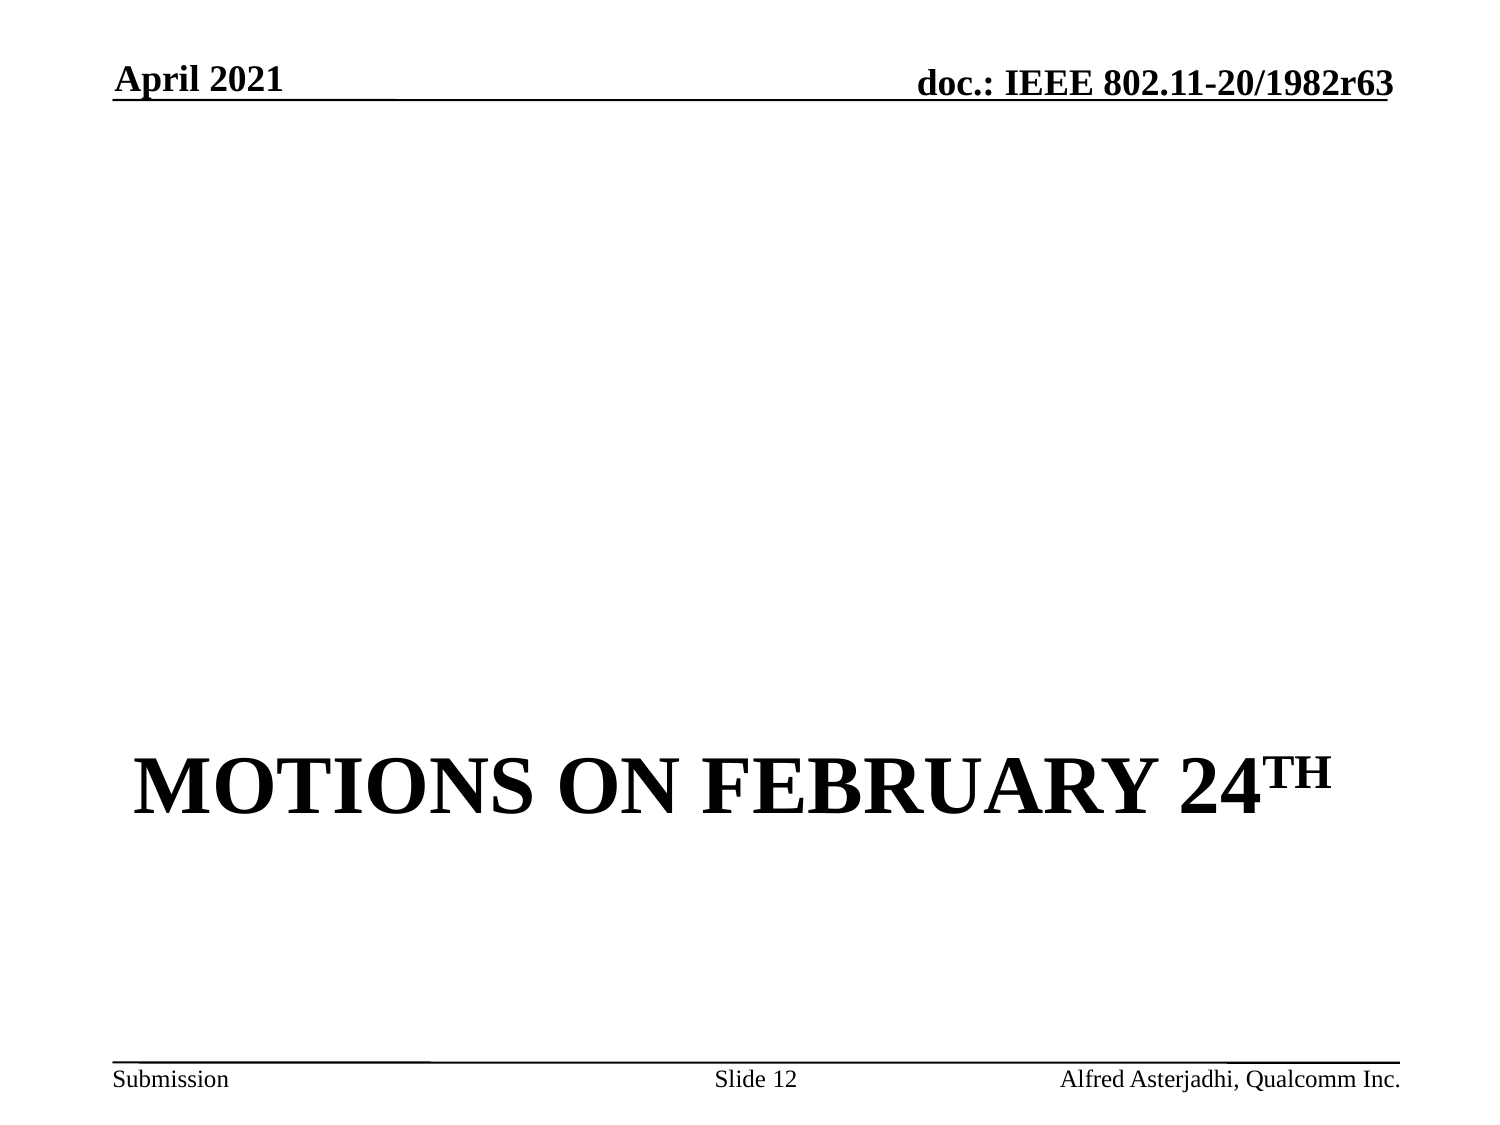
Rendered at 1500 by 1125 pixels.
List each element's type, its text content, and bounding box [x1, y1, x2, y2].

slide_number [114, 54, 423, 100]
title Motions on FEBRUARY 24th [118, 722, 1394, 947]
slide_number Slide 12 [712, 1061, 800, 1123]
footer Alfred Asterjadhi, Qualcomm Inc. [878, 1061, 1402, 1093]
